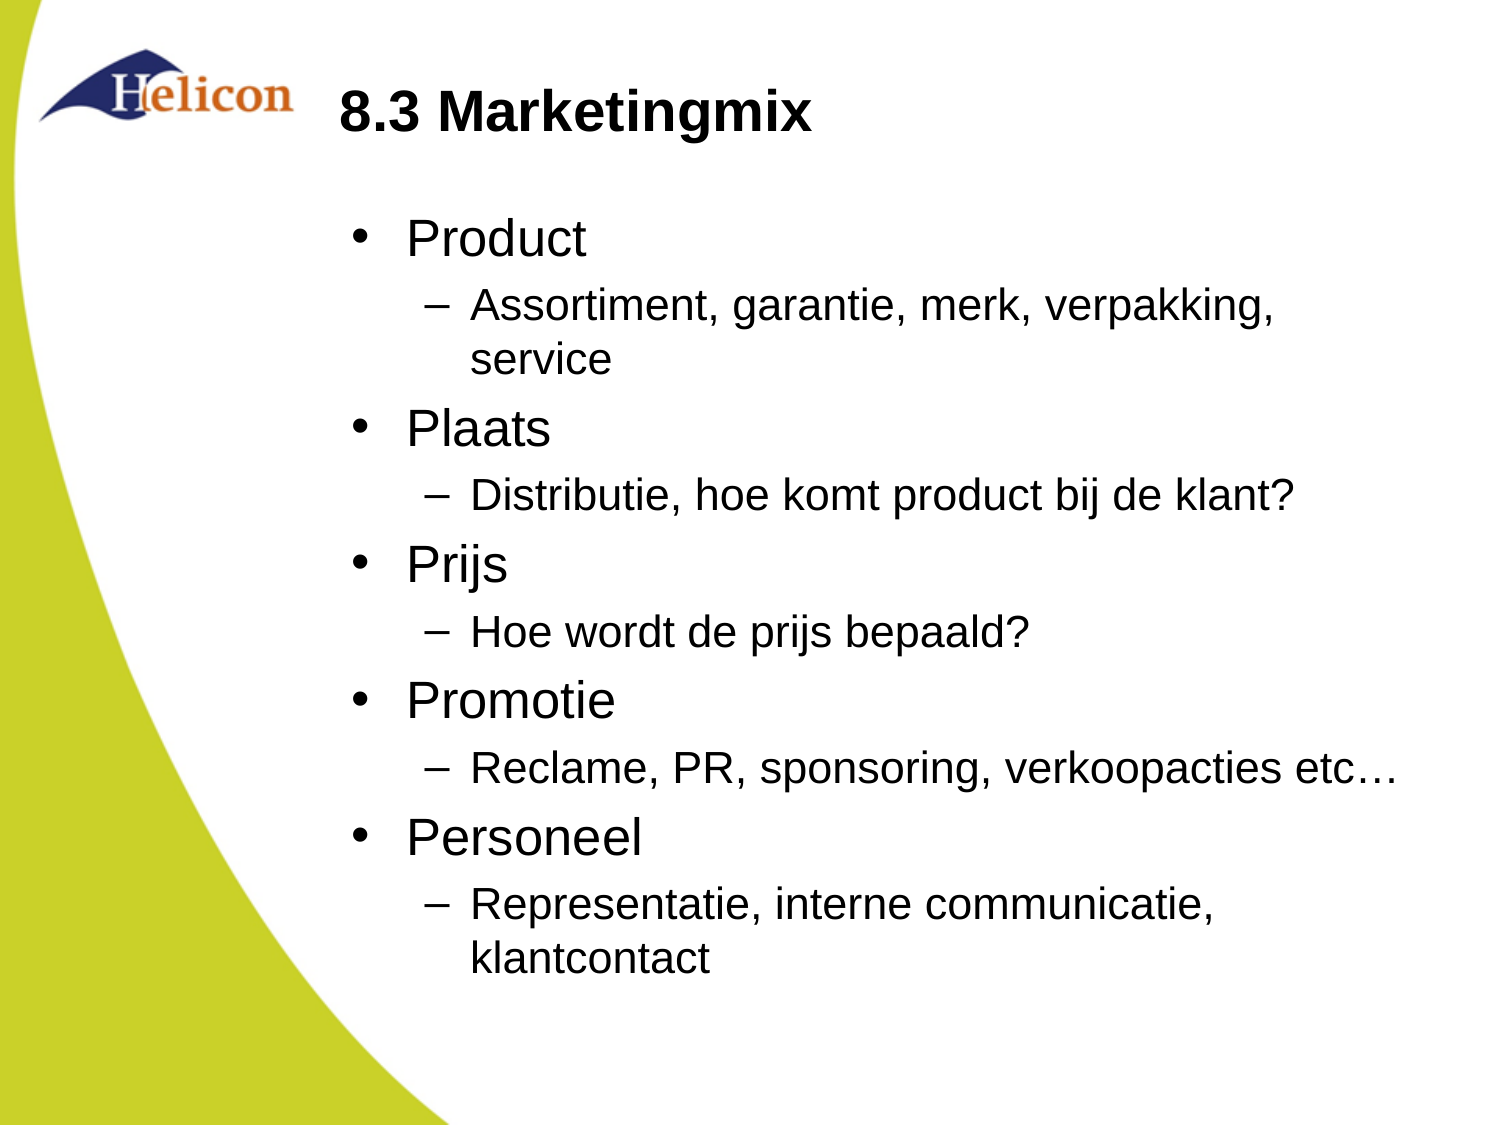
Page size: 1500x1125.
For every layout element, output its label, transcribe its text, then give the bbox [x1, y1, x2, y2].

title 8.3 Marketingmix [324, 54, 1415, 161]
list Product Assortiment, garantie, merk, verpakking, service Plaats Distributie, hoe komt product bij de klant? Prijs Hoe wordt de prijs bepaald? Promotie Reclame, PR, sponsoring, verkoopacties etc… Personeel Representatie, interne communicatie, klantcontact [336, 196, 1425, 1005]
picture [0, 0, 1500, 1125]
